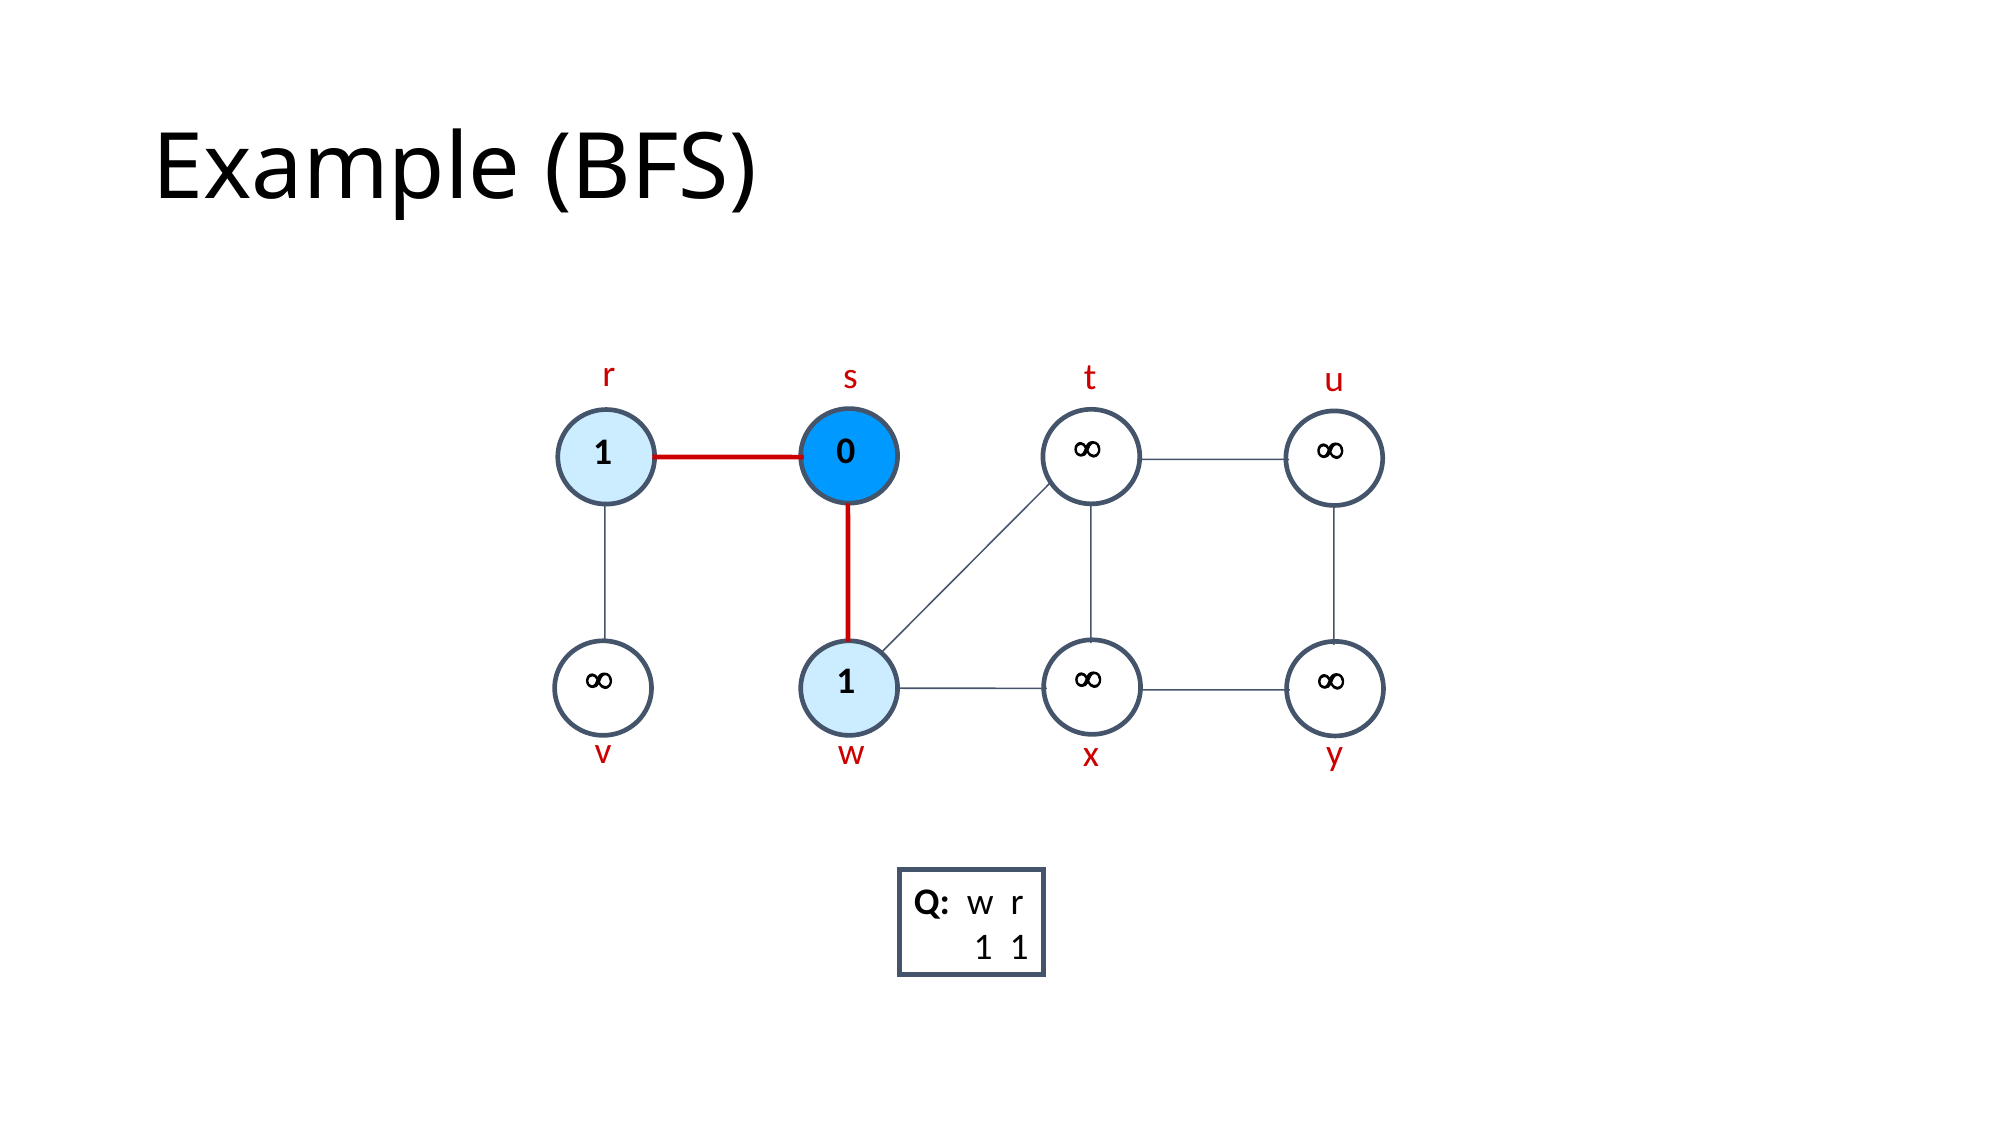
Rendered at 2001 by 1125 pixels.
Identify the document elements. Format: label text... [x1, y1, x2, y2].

text_box 0 [821, 418, 871, 479]
text_box  [1301, 415, 1360, 476]
text_box [800, 408, 898, 504]
text_box Q: w r 1 1 [899, 869, 1044, 975]
text_box w [823, 720, 880, 780]
text_box  [1059, 644, 1117, 705]
text_box [1285, 418, 1383, 506]
text_box [554, 647, 652, 730]
text_box [583, 640, 623, 645]
text_box [557, 409, 655, 505]
text_box y [1311, 720, 1358, 781]
text_box  [1302, 646, 1360, 706]
text_box [1072, 409, 1111, 413]
text_box  [570, 645, 628, 706]
text_box [1286, 648, 1384, 731]
text_box [1042, 416, 1140, 504]
text_box v [579, 718, 627, 779]
text_box u [1309, 346, 1360, 407]
text_box t [1069, 345, 1112, 405]
text_box 1 [578, 420, 628, 480]
text_box [1043, 646, 1141, 729]
text_box [1091, 639, 1112, 644]
text_box  [1058, 413, 1117, 474]
text_box r [587, 341, 631, 402]
text_box [1314, 410, 1354, 415]
text_box x [1068, 721, 1115, 782]
title Example (BFS) [137, 59, 1863, 278]
text_box [1314, 641, 1356, 646]
text_box [800, 640, 898, 728]
text_box [1072, 639, 1090, 644]
text_box 1 [821, 648, 871, 709]
text_box s [828, 343, 873, 404]
